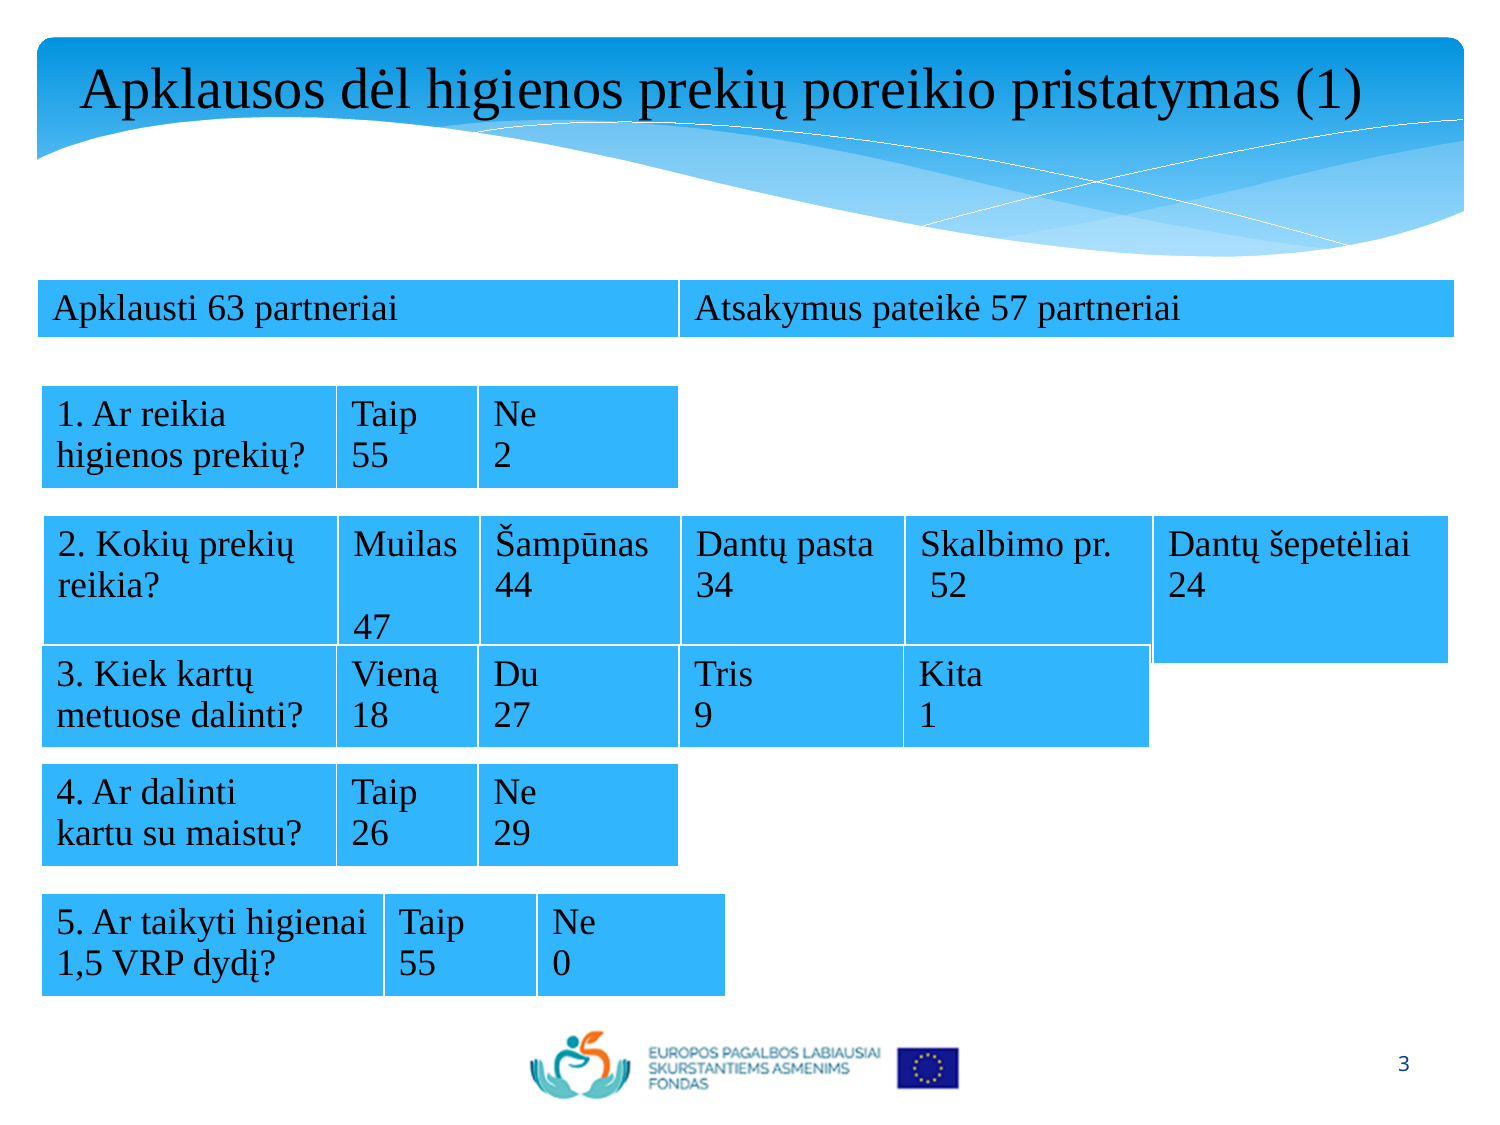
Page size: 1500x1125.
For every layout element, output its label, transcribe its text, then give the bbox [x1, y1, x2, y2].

table_header Apklausti 63 partneriai [38, 280, 678, 337]
table_header Ne 29 [479, 764, 678, 866]
table_header Muilas 47 [339, 516, 479, 644]
table_header 1. Ar reikia higienos prekių? [42, 386, 336, 488]
table_header Ne 2 [479, 386, 678, 488]
table_header 2. Kokių prekių reikia? [44, 516, 337, 644]
table_header Skalbimo pr. 52 [906, 516, 1152, 663]
table_header Taip 55 [454, 917, 463, 933]
table_header Šampūnas 44 [481, 516, 680, 644]
table_header 5. Ar taikyti higienai 1,5 VRP dydį? [42, 894, 383, 996]
table_header Tris 9 [680, 646, 903, 747]
table_header Taip 55 [337, 386, 477, 488]
table_header 3. Kiek kartų metuose dalinti? [42, 646, 336, 747]
table_header Taip 26 [337, 764, 477, 866]
slide_number 3 [1234, 1035, 1425, 1095]
table_header 4. Ar dalinti kartu su maistu? [42, 764, 336, 866]
table_header Dantų pasta 34 [682, 516, 904, 644]
table_header Vieną 18 [337, 646, 477, 747]
text_box Apklausos dėl higienos prekių poreikio pristatymas (1) [64, 42, 1500, 128]
table_header Atsakymus pateikė 57 partneriai [680, 280, 1454, 337]
table_header Dantų šepetėliai 24 [1154, 516, 1448, 663]
picture [522, 1019, 970, 1110]
table_header Ne 0 [538, 894, 725, 996]
table_header Du 27 [479, 646, 678, 747]
table_header Kita 1 [904, 646, 1149, 747]
